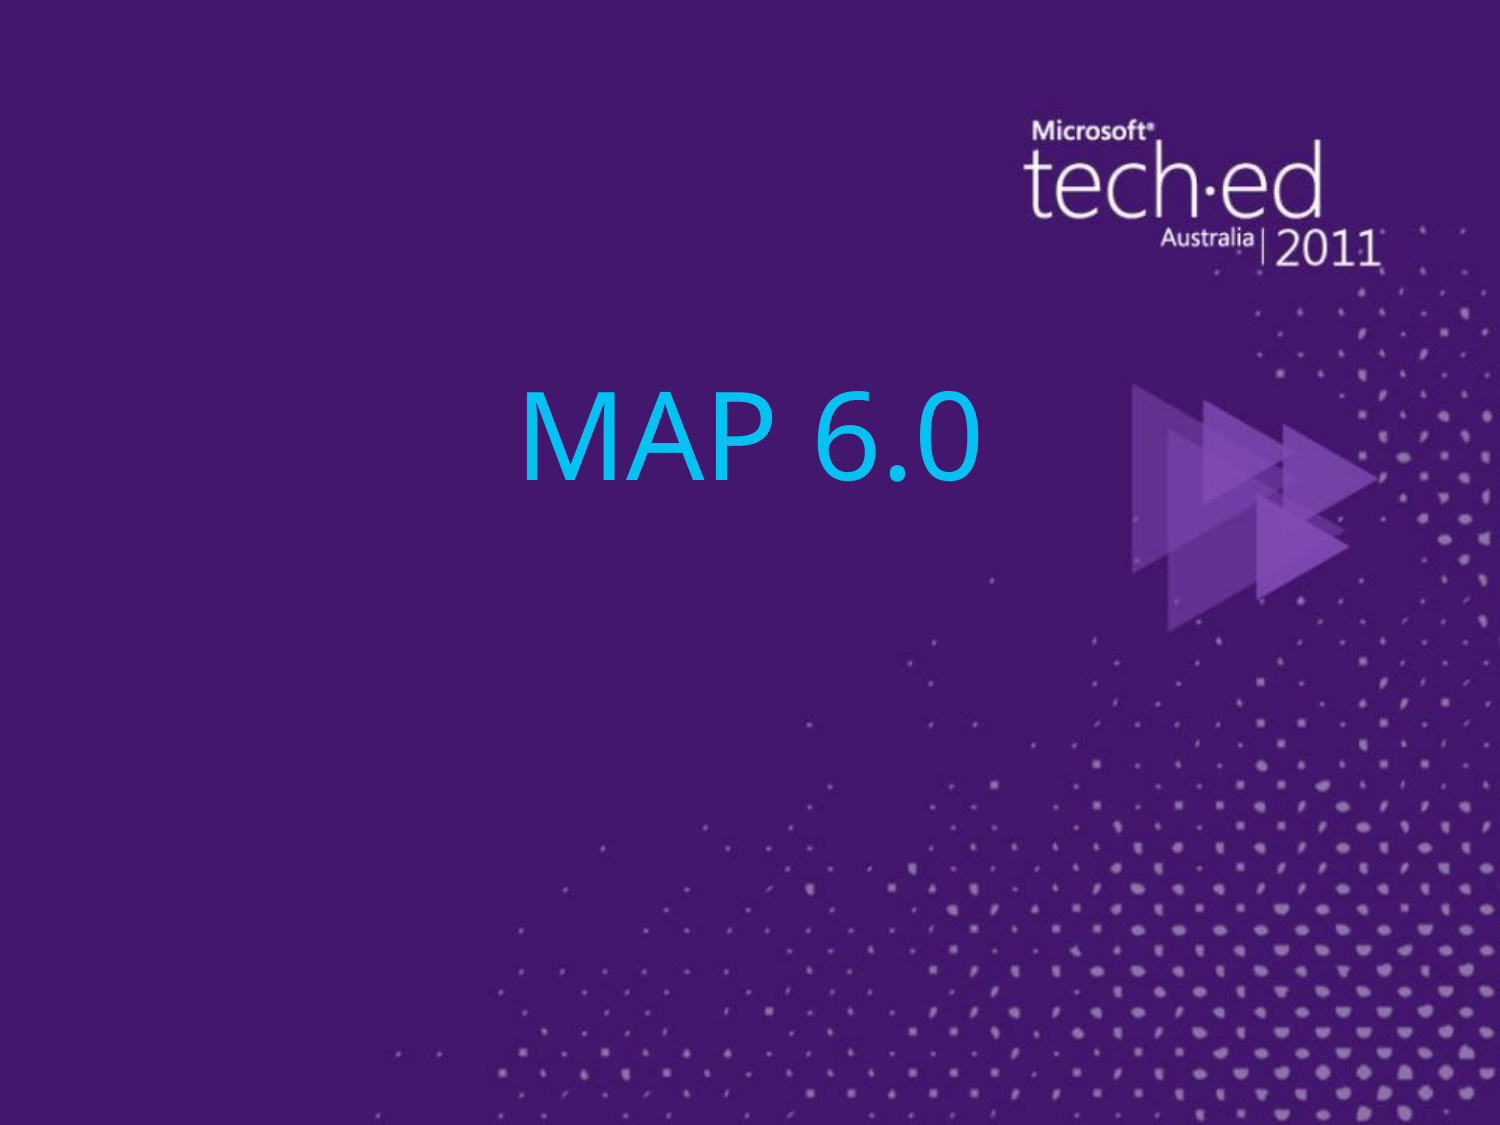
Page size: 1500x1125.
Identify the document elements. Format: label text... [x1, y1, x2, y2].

picture [0, 0, 1500, 1125]
title MAP 6.0 [112, 349, 1388, 514]
